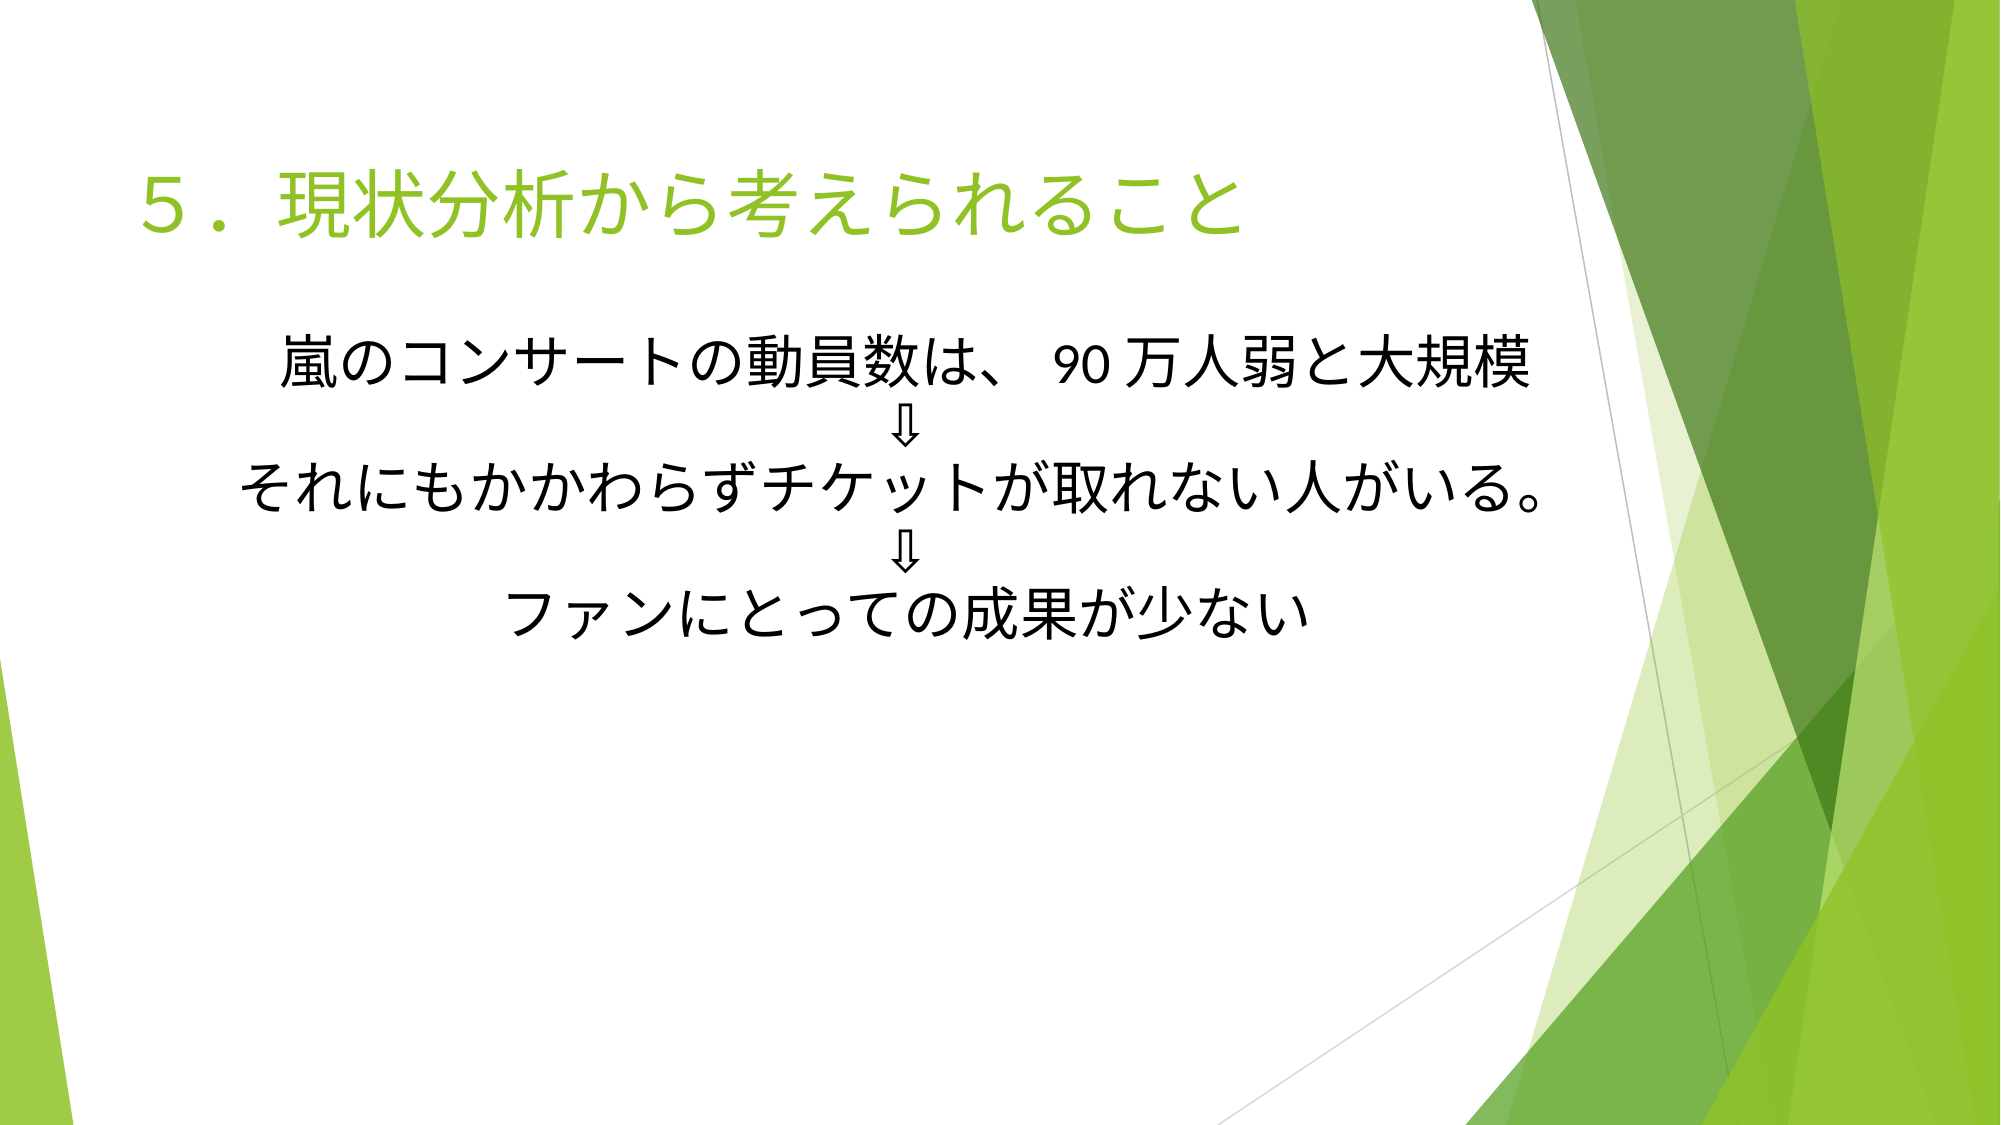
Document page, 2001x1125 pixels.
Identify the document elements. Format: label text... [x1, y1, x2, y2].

list 嵐のコンサートの動員数は、90万人弱と大規模 ⇩ それにもかかわらずチケットが取れない人がいる。 ⇩ ファンにとっての成果が少ない [111, 326, 1702, 1035]
title ５．現状分析から考えられること [111, 99, 1614, 317]
